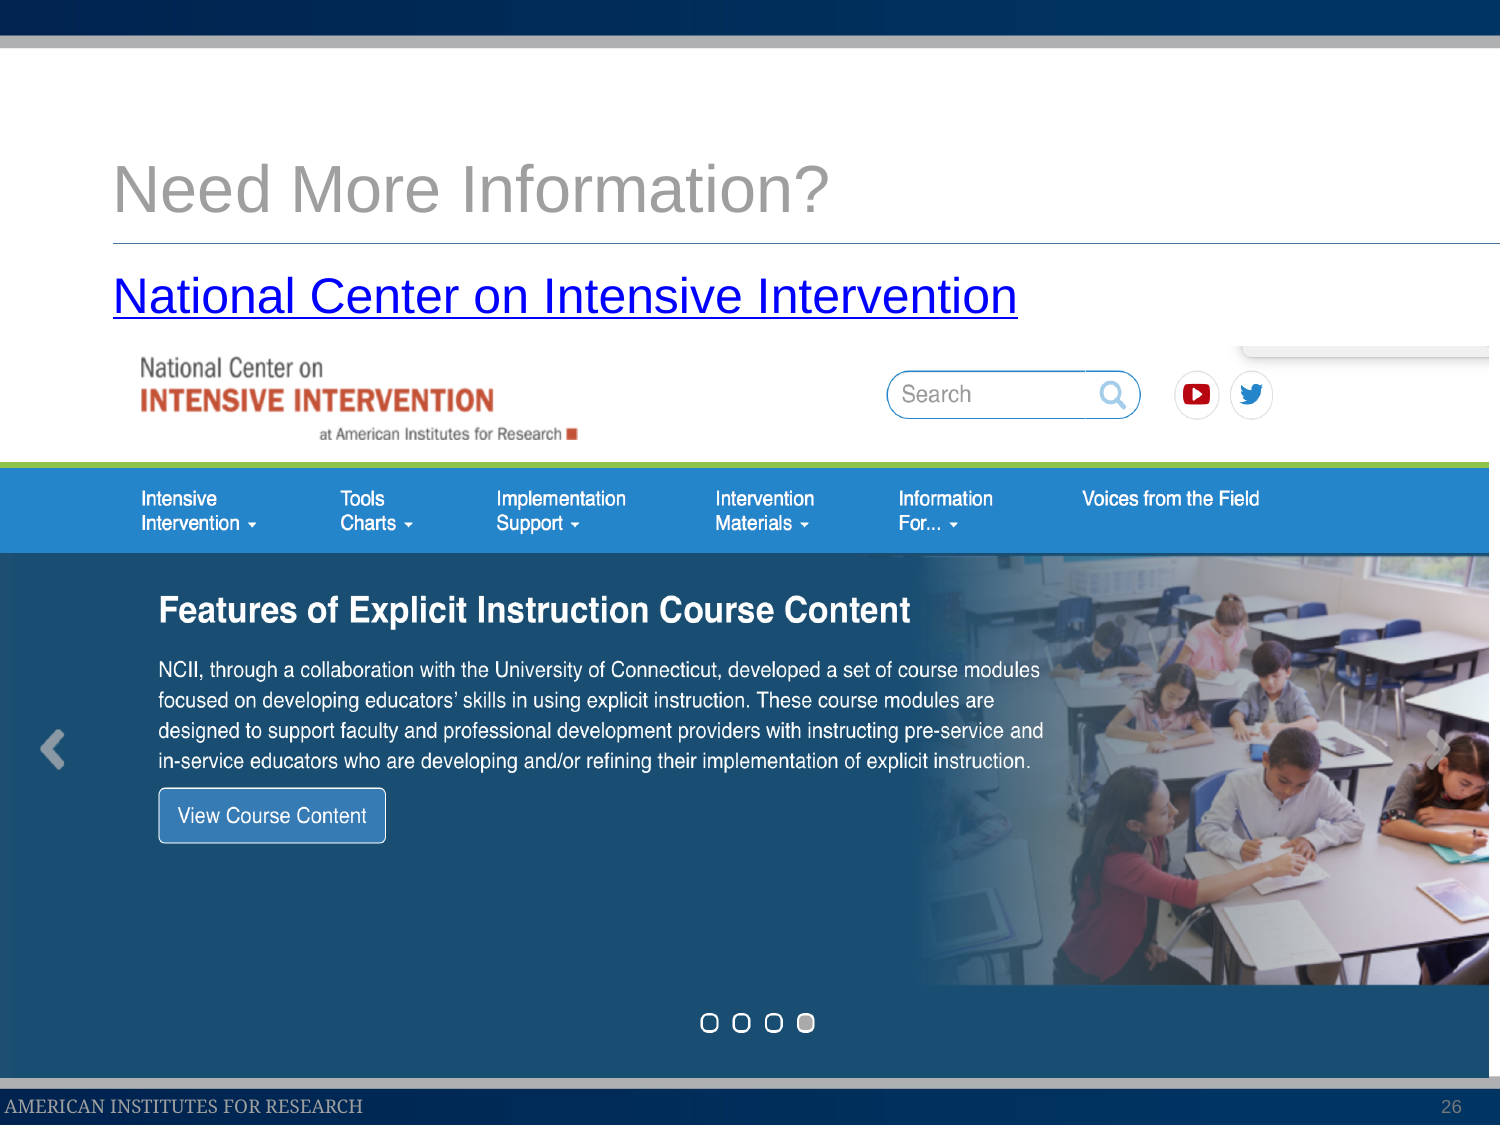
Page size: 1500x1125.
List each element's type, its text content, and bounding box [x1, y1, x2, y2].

picture [0, 0, 1500, 1125]
title Need More Information? [112, 144, 1463, 226]
list National Center on Intensive Intervention [112, 263, 1463, 345]
slide_number 26 [1438, 1095, 1462, 1118]
